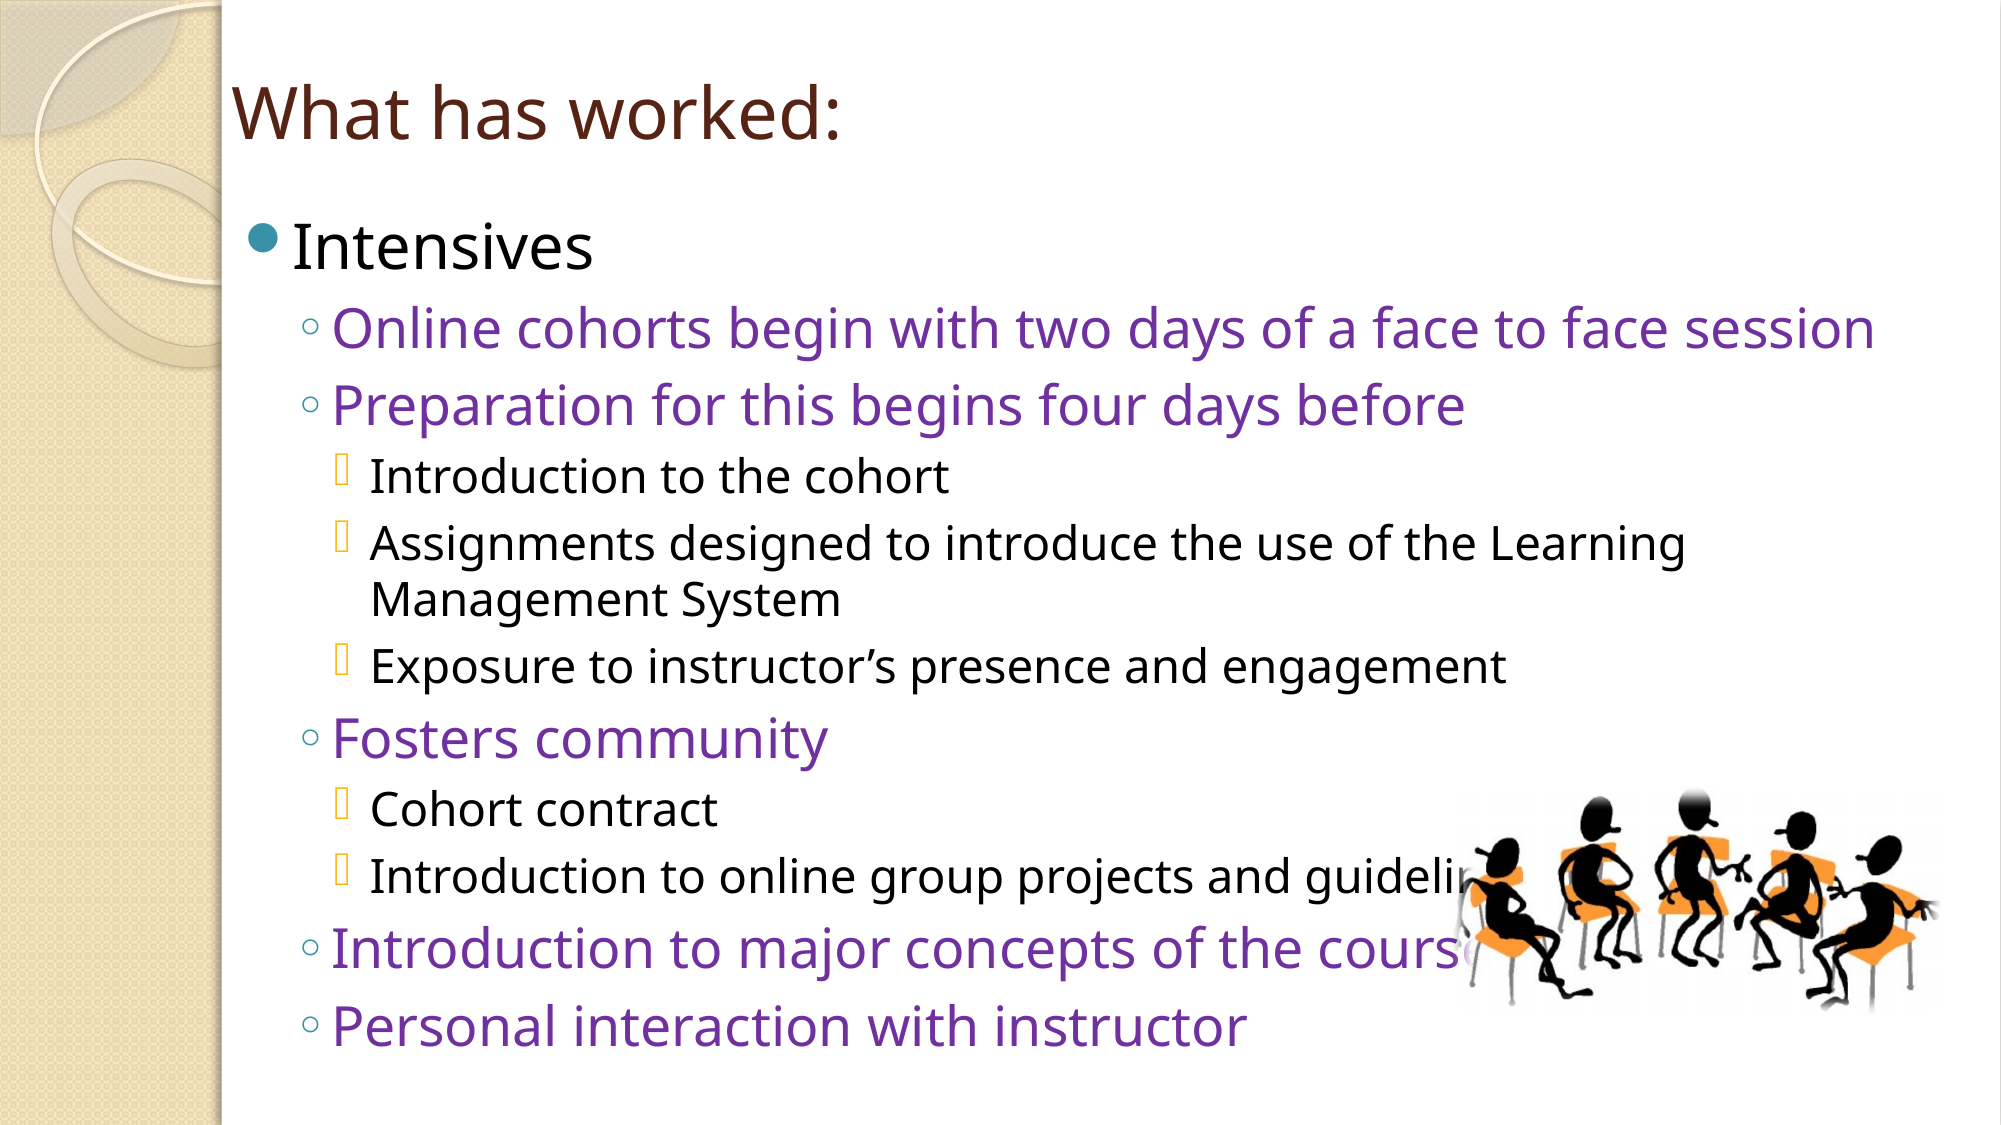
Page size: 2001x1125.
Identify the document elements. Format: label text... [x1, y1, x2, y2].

title What has worked: [216, 59, 1942, 162]
list Intensives Online cohorts begin with two days of a face to face session Preparation for this begins four days before Introduction to the cohort Assignments designed to introduce the use of the Learning Management System Exposure to instructor’s presence and engagement Fosters community Cohort contract Introduction to online group projects and guidelines Introduction to major concepts of the course Personal interaction with instructor [216, 198, 1942, 1077]
picture [1451, 786, 1942, 1017]
